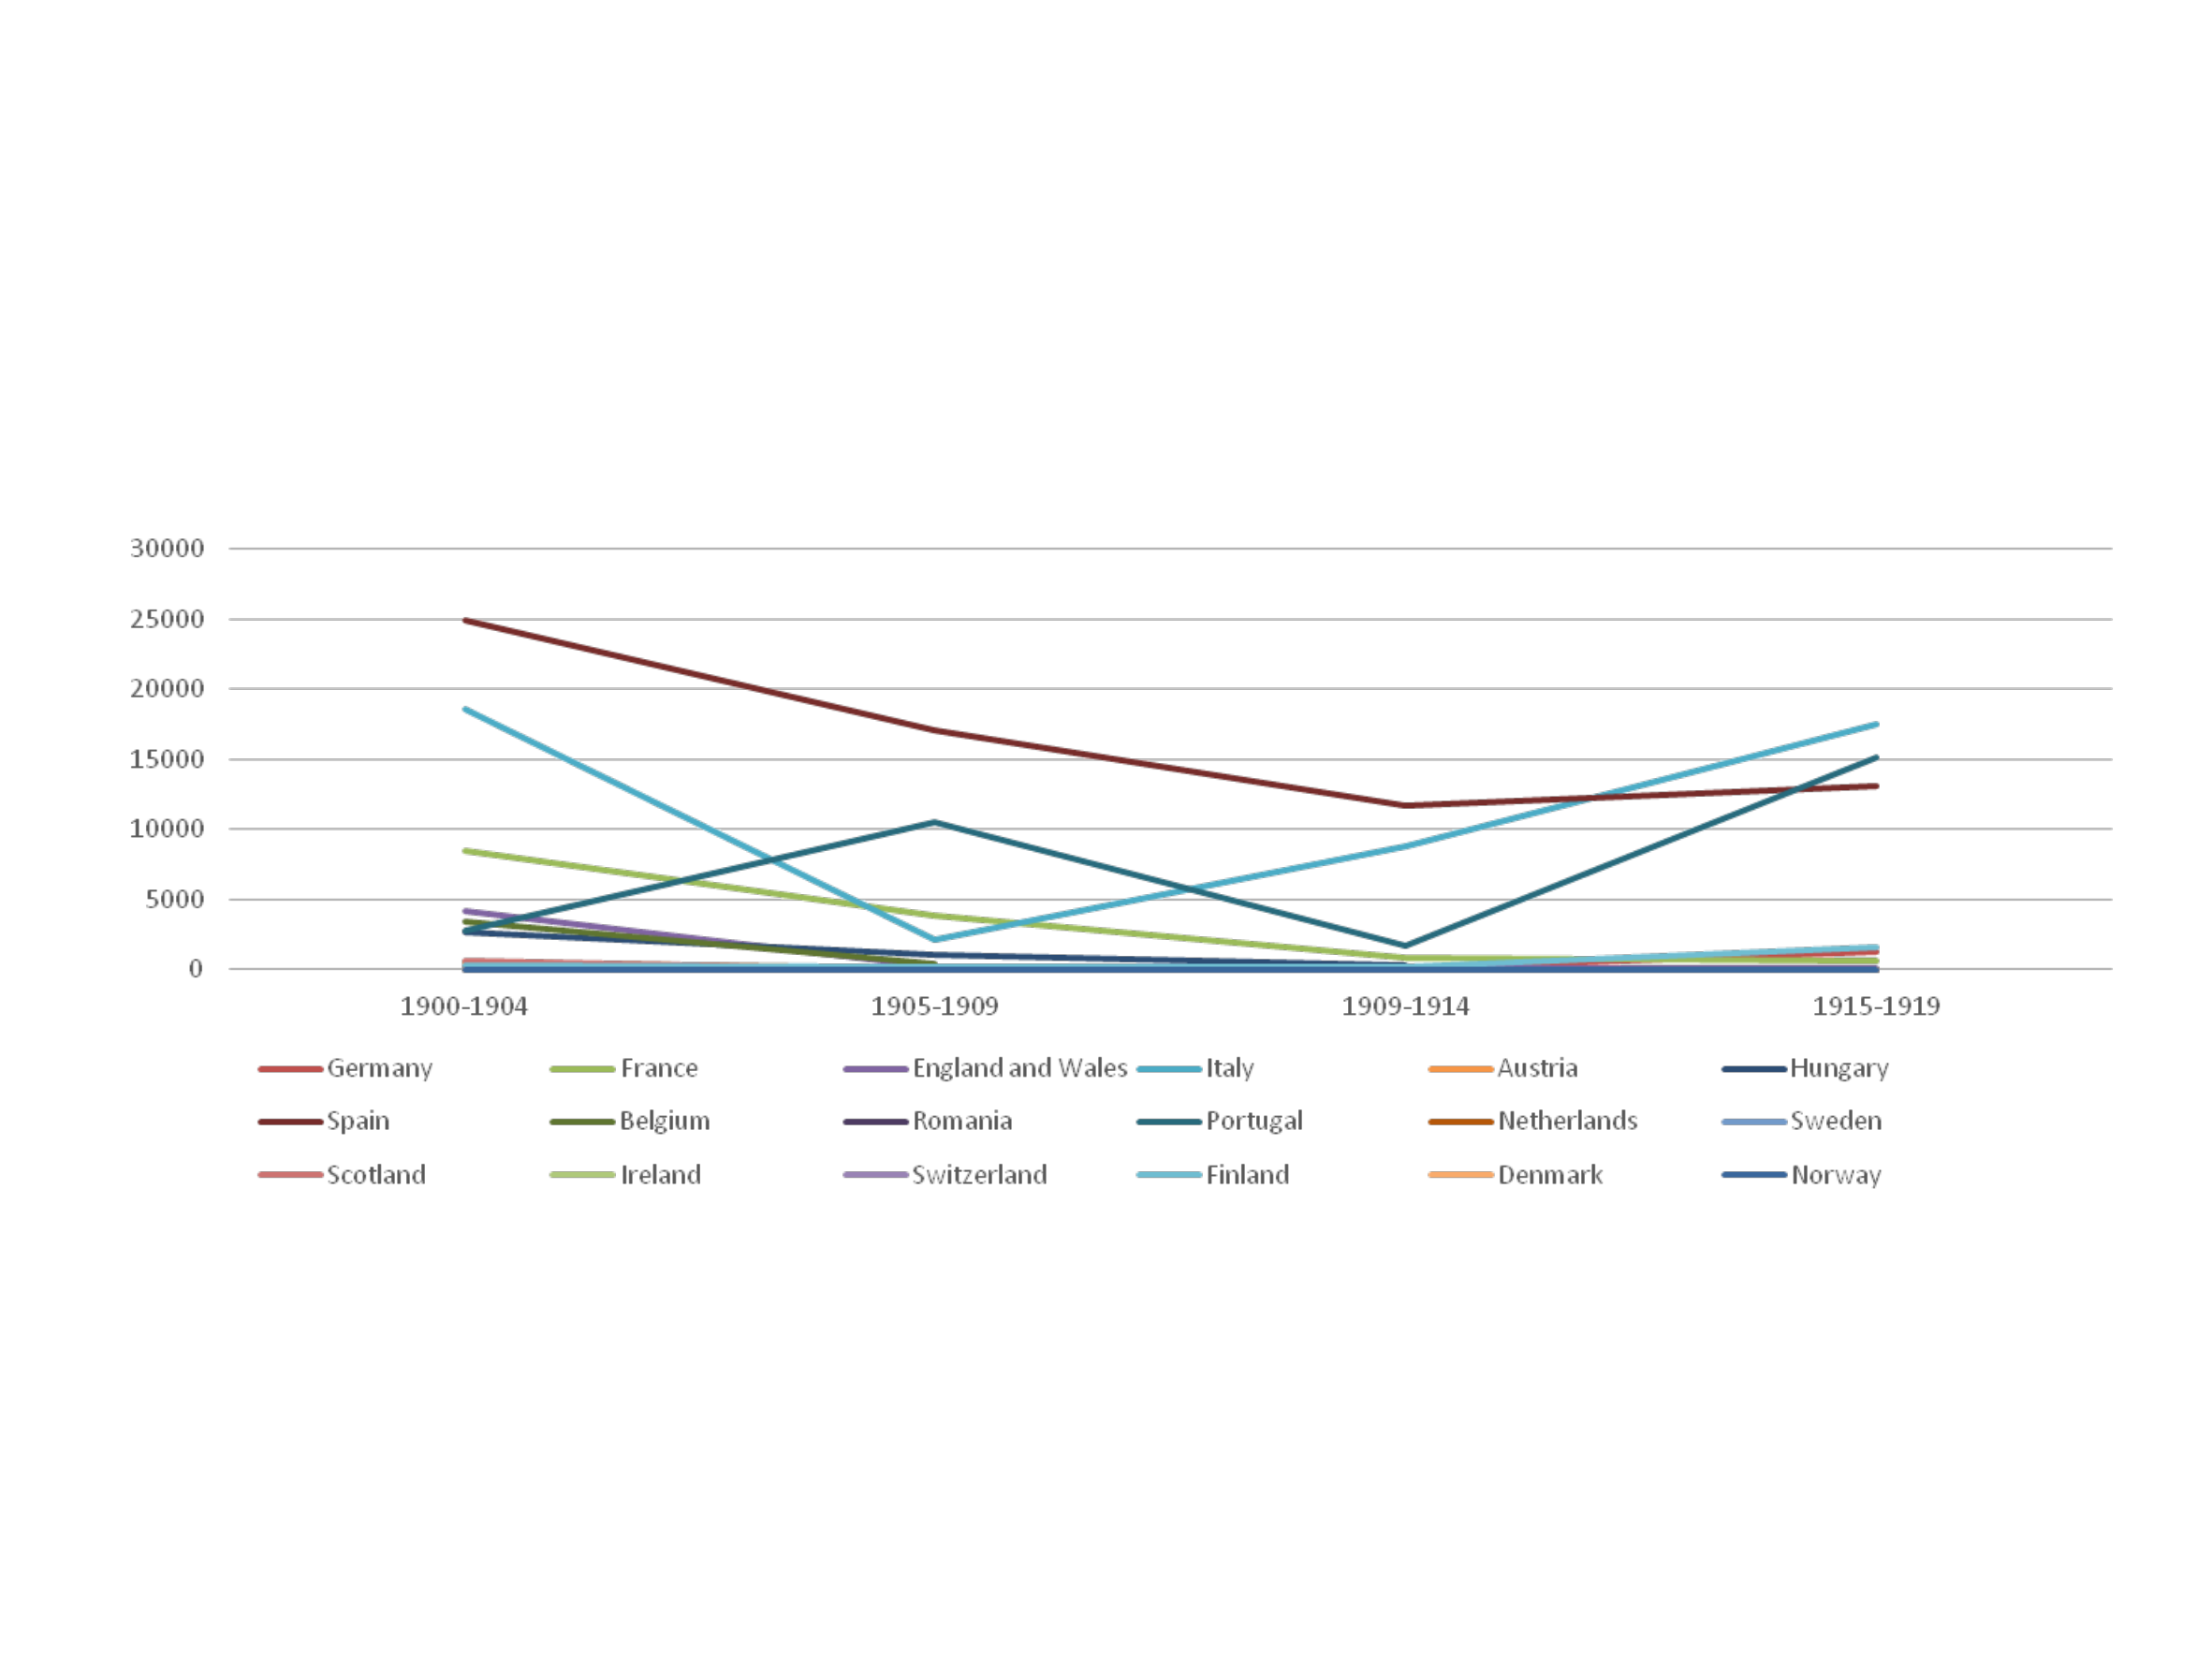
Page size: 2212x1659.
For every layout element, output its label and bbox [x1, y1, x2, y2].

text_box [110, 431, 2147, 1217]
